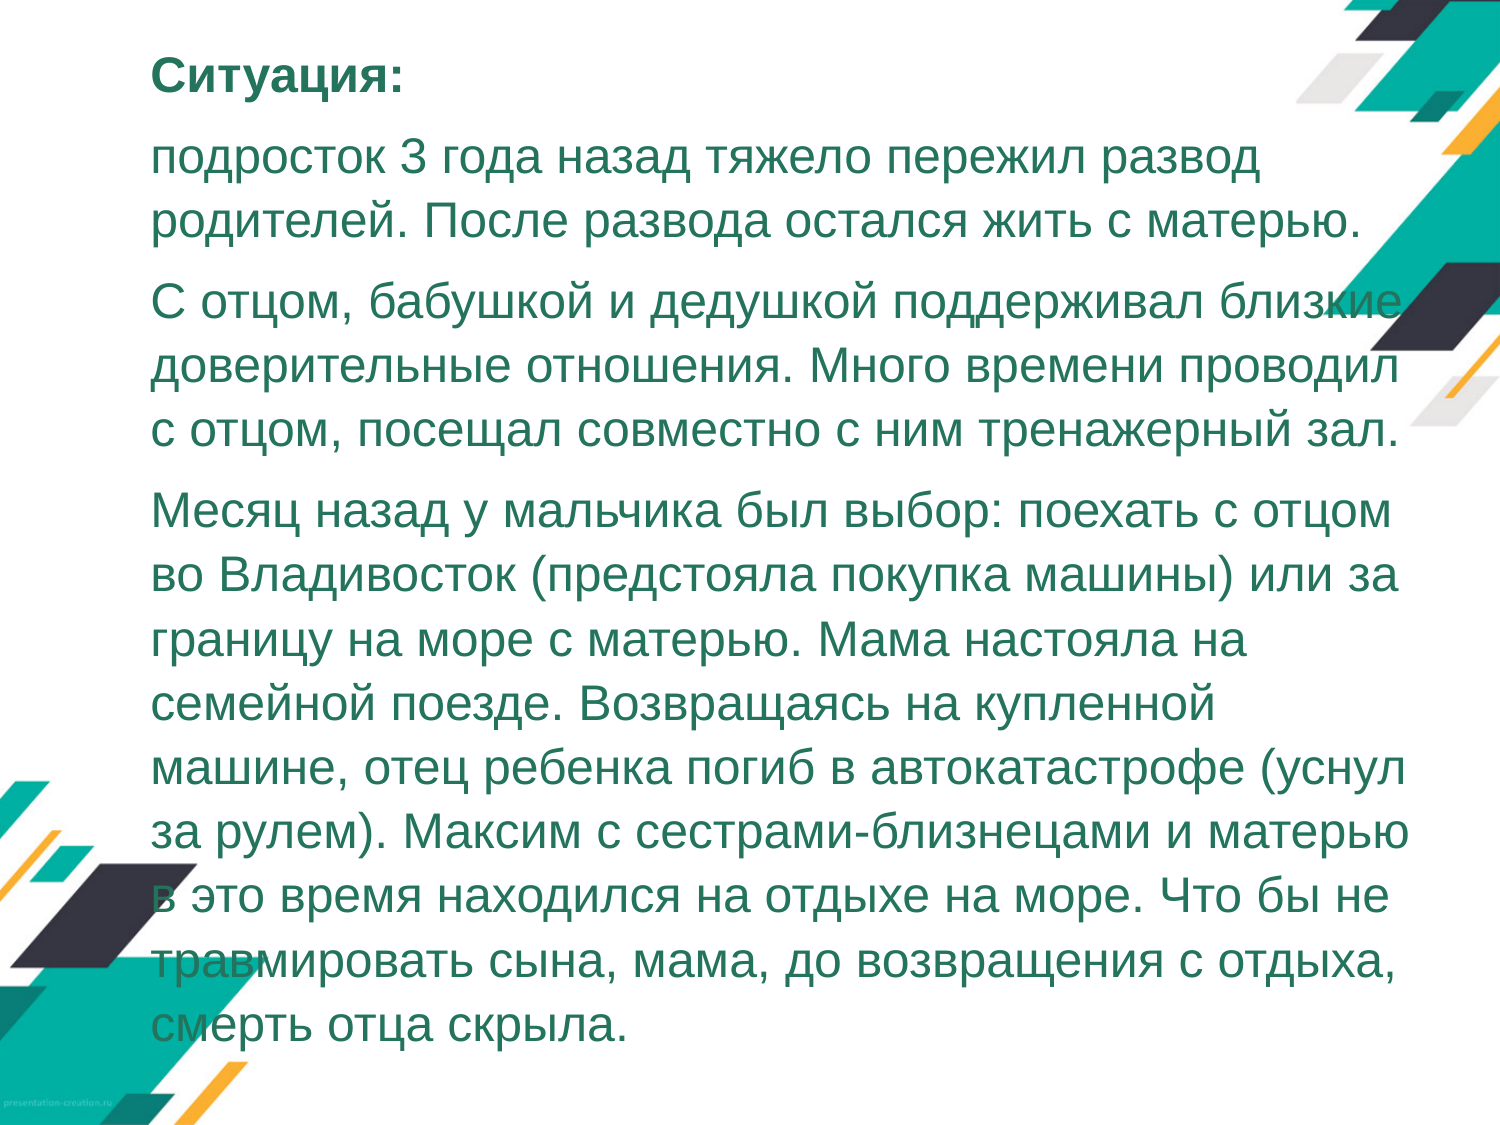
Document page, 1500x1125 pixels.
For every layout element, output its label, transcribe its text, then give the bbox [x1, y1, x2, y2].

picture [0, 0, 1500, 1125]
text_box Ситуация: подросток 3 года назад тяжело пережил развод родителей. После развода остался жить с матерью. С отцом, бабушкой и дедушкой поддерживал близкие доверительные отношения. Много времени проводил с отцом, посещал совместно с ним тренажерный зал. Месяц назад у мальчика был выбор: поехать с отцом во Владивосток (предстояла покупка машины) или за границу на море с матерью. Мама настояла на семейной поезде. Возвращаясь на купленной машине, отец ребенка погиб в автокатастрофе (уснул за рулем). Максим с сестрами-близнецами и матерью в это время находился на отдыхе на море. Что бы не травмировать сына, мама, до возвращения с отдыха, смерть отца скрыла. [135, 30, 1435, 1059]
